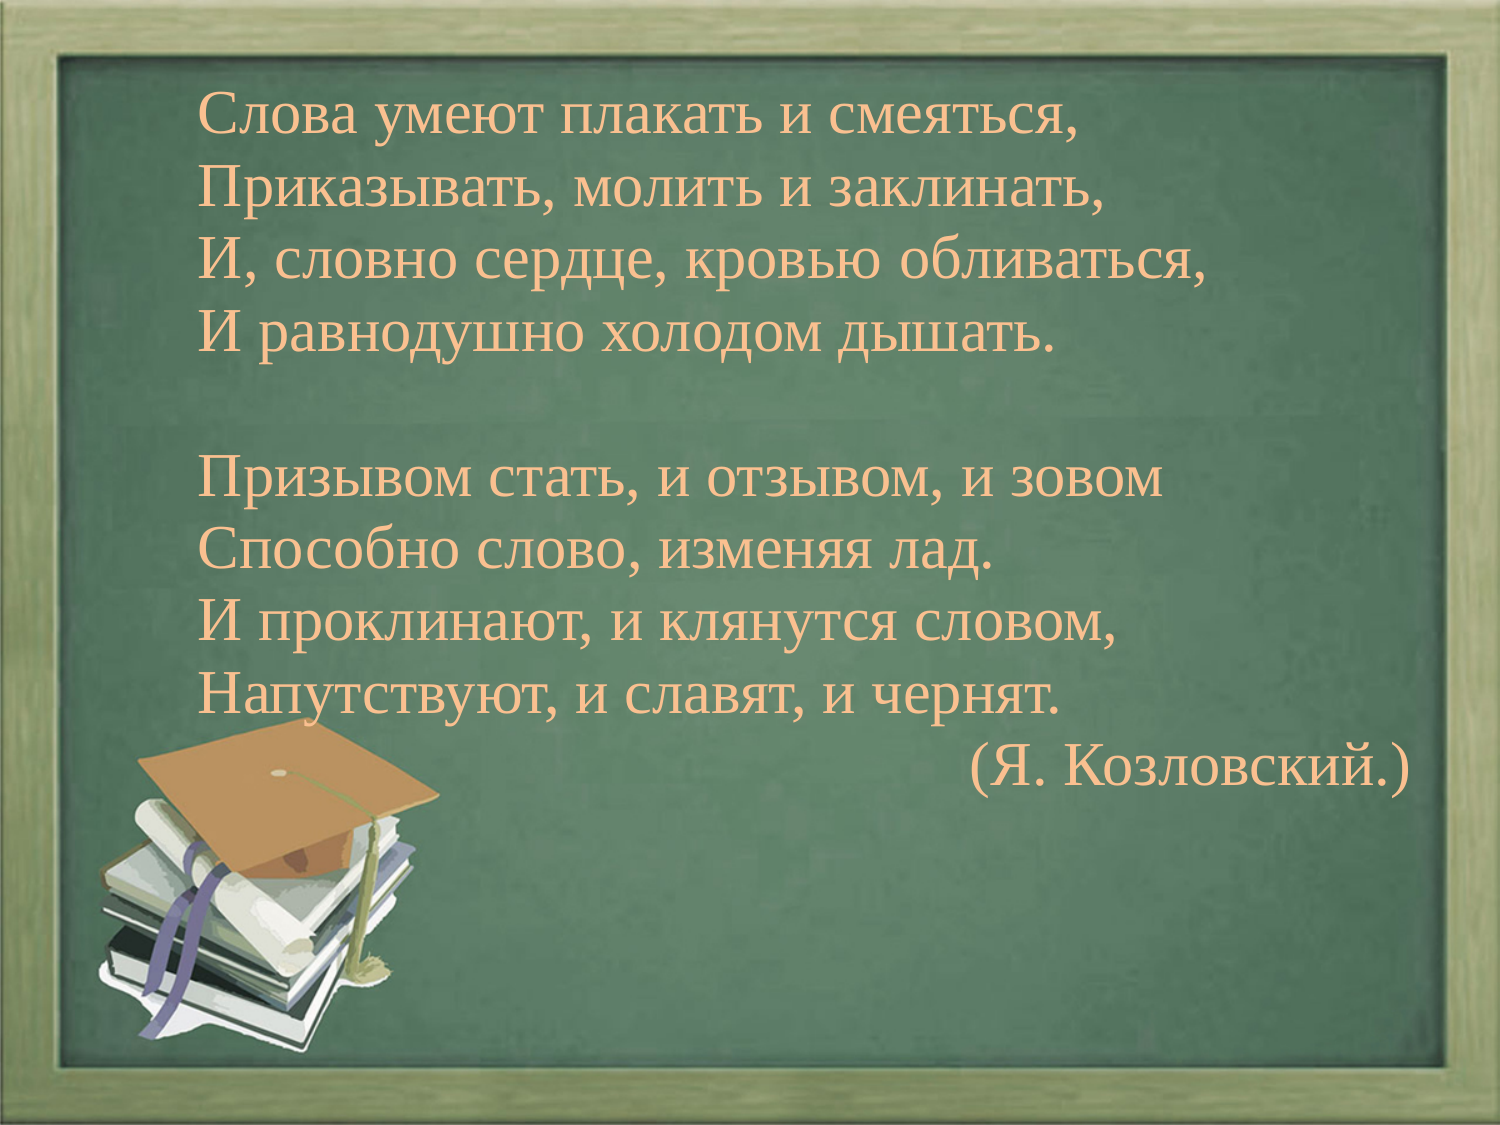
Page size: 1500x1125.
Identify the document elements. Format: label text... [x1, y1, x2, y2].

list Слова умеют плакать и смеяться, Приказывать, молить и заклинать, И, словно сердце, кровью обливаться, И равнодушно холодом дышать. Призывом стать, и отзывом, и зовом Способно слово, изменяя лад. И проклинают, и клянутся словом, Напутствуют, и славят, и чернят. (Я. Козловский.) [182, 77, 1427, 1000]
picture [0, 0, 1500, 1125]
